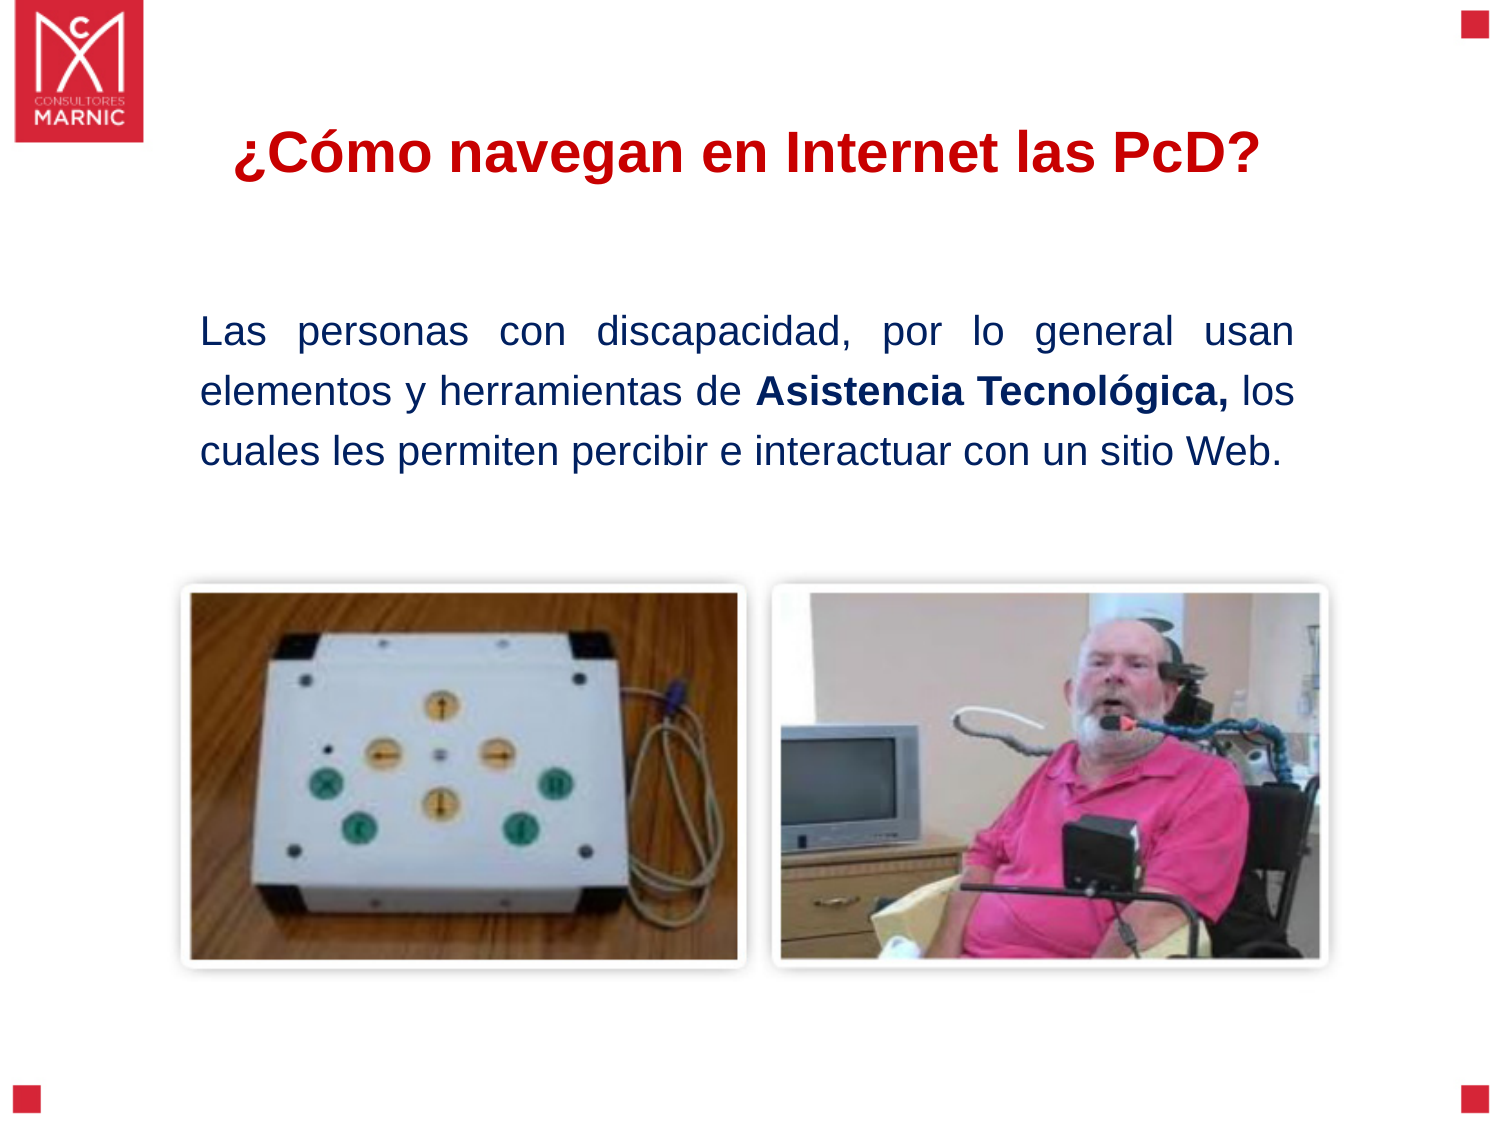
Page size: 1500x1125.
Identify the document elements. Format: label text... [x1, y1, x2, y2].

text_box Las personas con discapacidad, por lo general usan elementos y herramientas de Asistencia Tecnológica, los cuales les permiten percibir e interactuar con un sitio Web. [185, 286, 1311, 481]
text_box ¿Cómo navegan en Internet las PcD? [185, 107, 1311, 192]
picture [0, 0, 1500, 1125]
